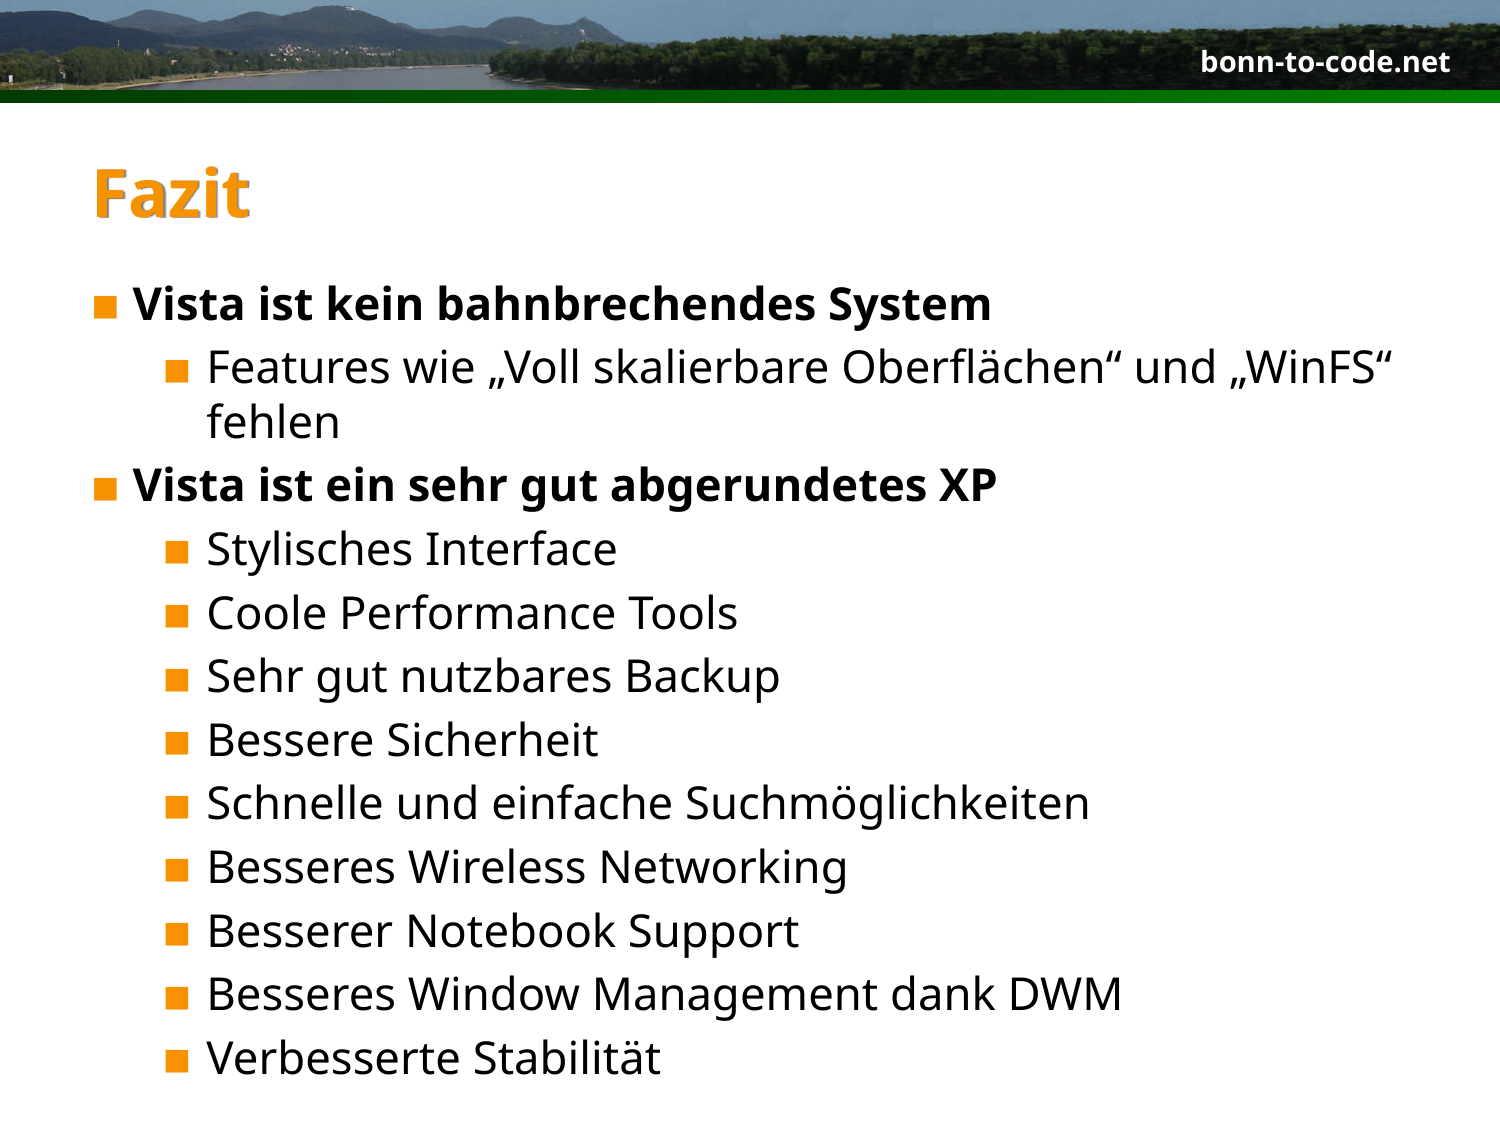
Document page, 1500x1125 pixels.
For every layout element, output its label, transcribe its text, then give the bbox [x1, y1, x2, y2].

list Vista ist kein bahnbrechendes System Features wie „Voll skalierbare Oberflächen“ und „WinFS“ fehlen Vista ist ein sehr gut abgerundetes XP Stylisches Interface Coole Performance Tools Sehr gut nutzbares Backup Bessere Sicherheit Schnelle und einfache Suchmöglichkeiten Besseres Wireless Networking Besserer Notebook Support Besseres Window Management dank DWM Verbesserte Stabilität [74, 266, 1426, 1095]
picture [0, 0, 1500, 90]
title Fazit [76, 113, 1428, 268]
